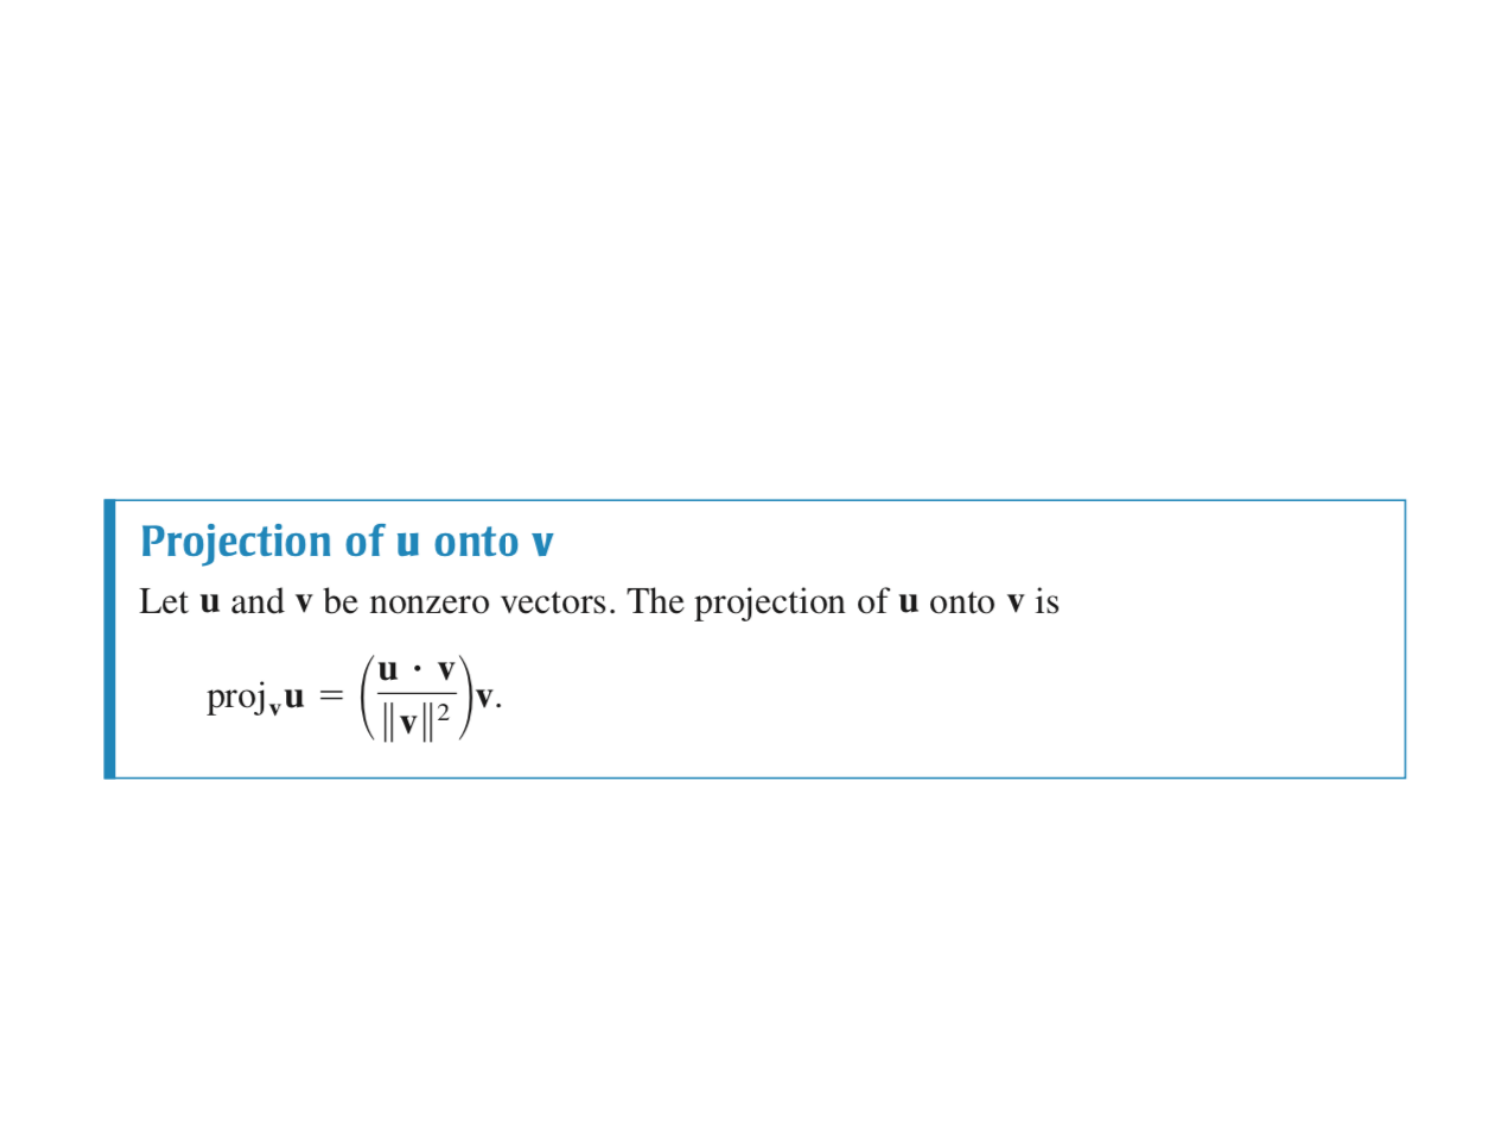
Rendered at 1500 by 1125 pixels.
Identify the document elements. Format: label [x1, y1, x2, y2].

list [74, 262, 1426, 1006]
